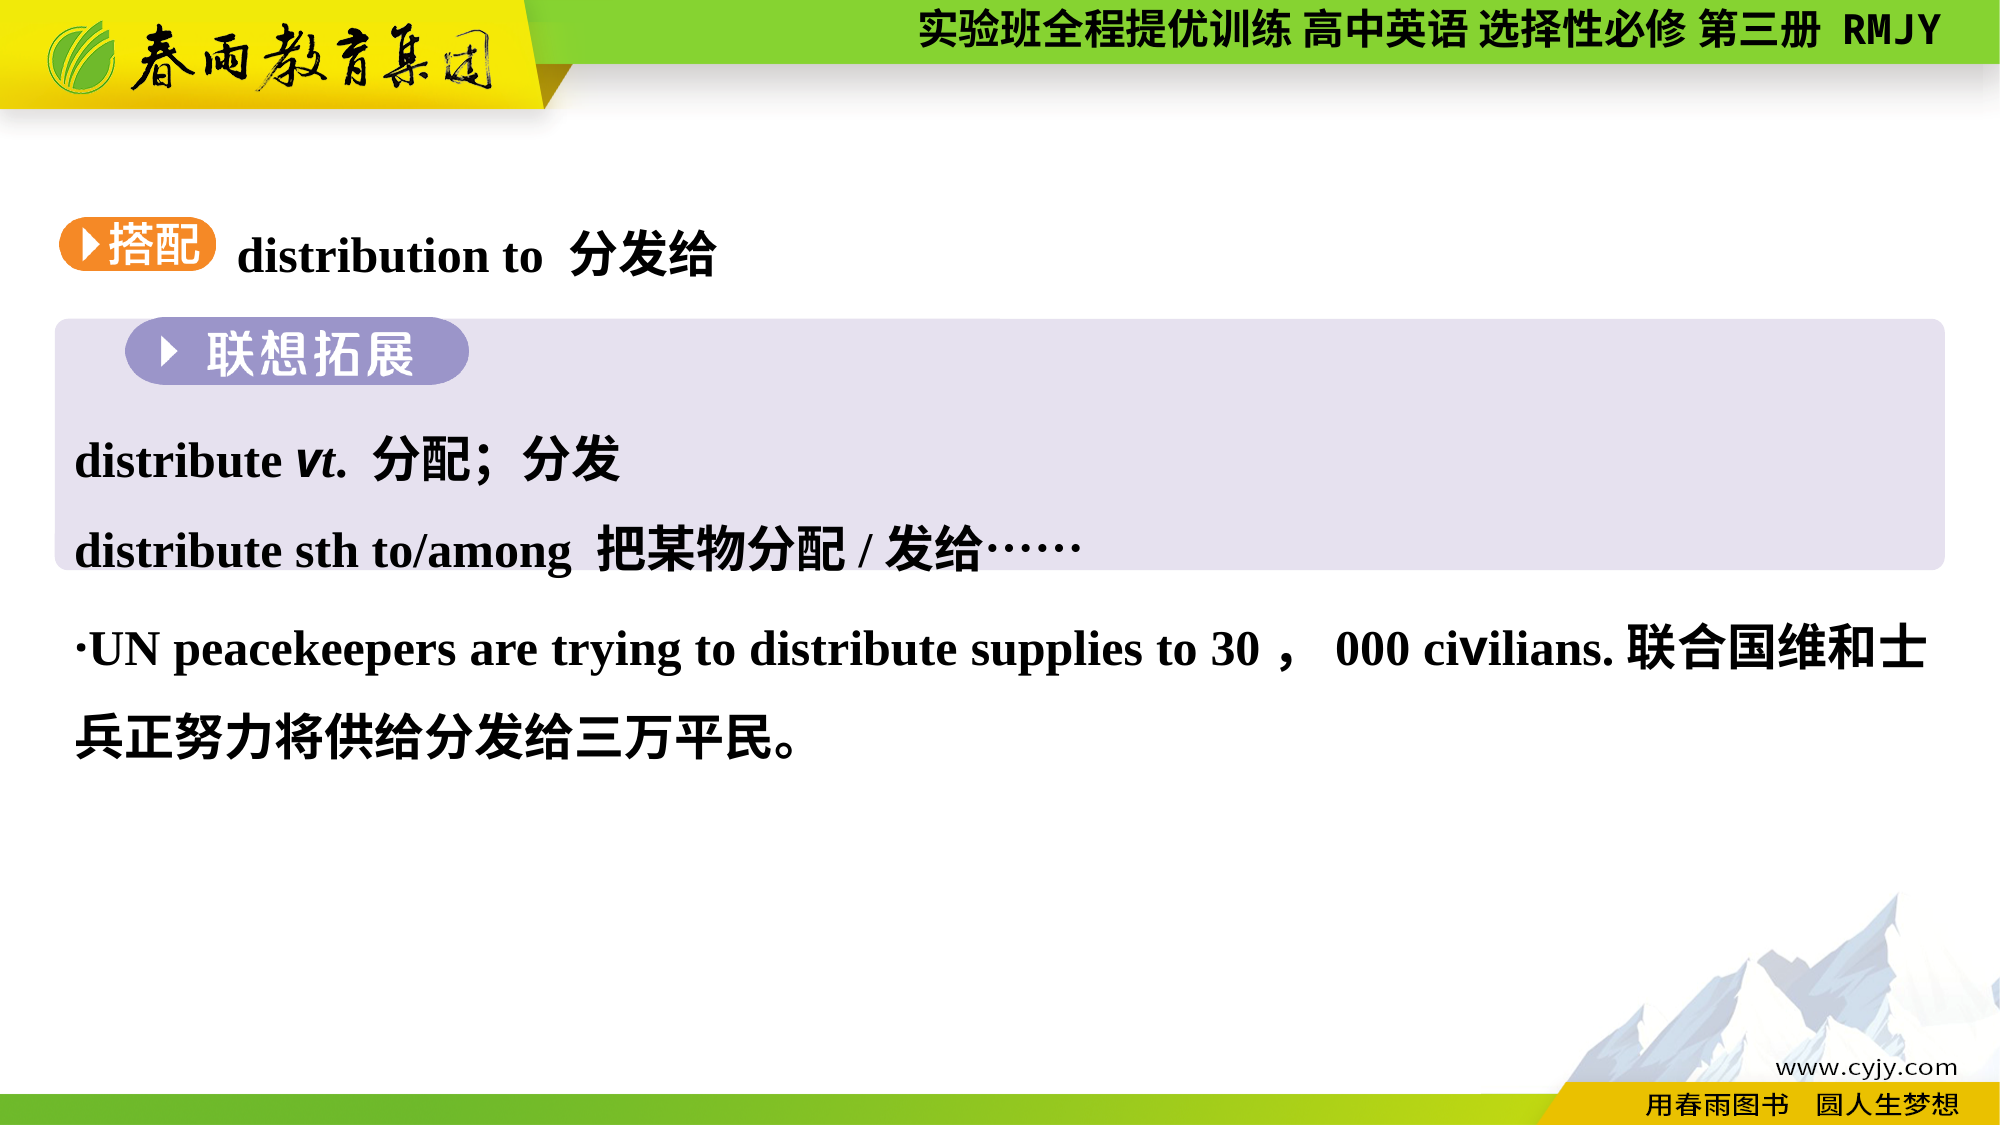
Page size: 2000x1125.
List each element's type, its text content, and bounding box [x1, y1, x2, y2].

text_box ·UN peacekeepers are trying to distribute supplies to 30，000 civilians.联合国维和士兵正努力将供给分发给三万平民。 [59, 577, 1944, 773]
list distribution to 分发给 [59, 185, 1944, 291]
picture [0, 0, 2000, 1125]
text_box distribute vt. 分配；分发 distribute sth to/among 把某物分配/发给…… [59, 389, 1944, 577]
text_box [471, 318, 1945, 562]
text_box [54, 318, 123, 567]
